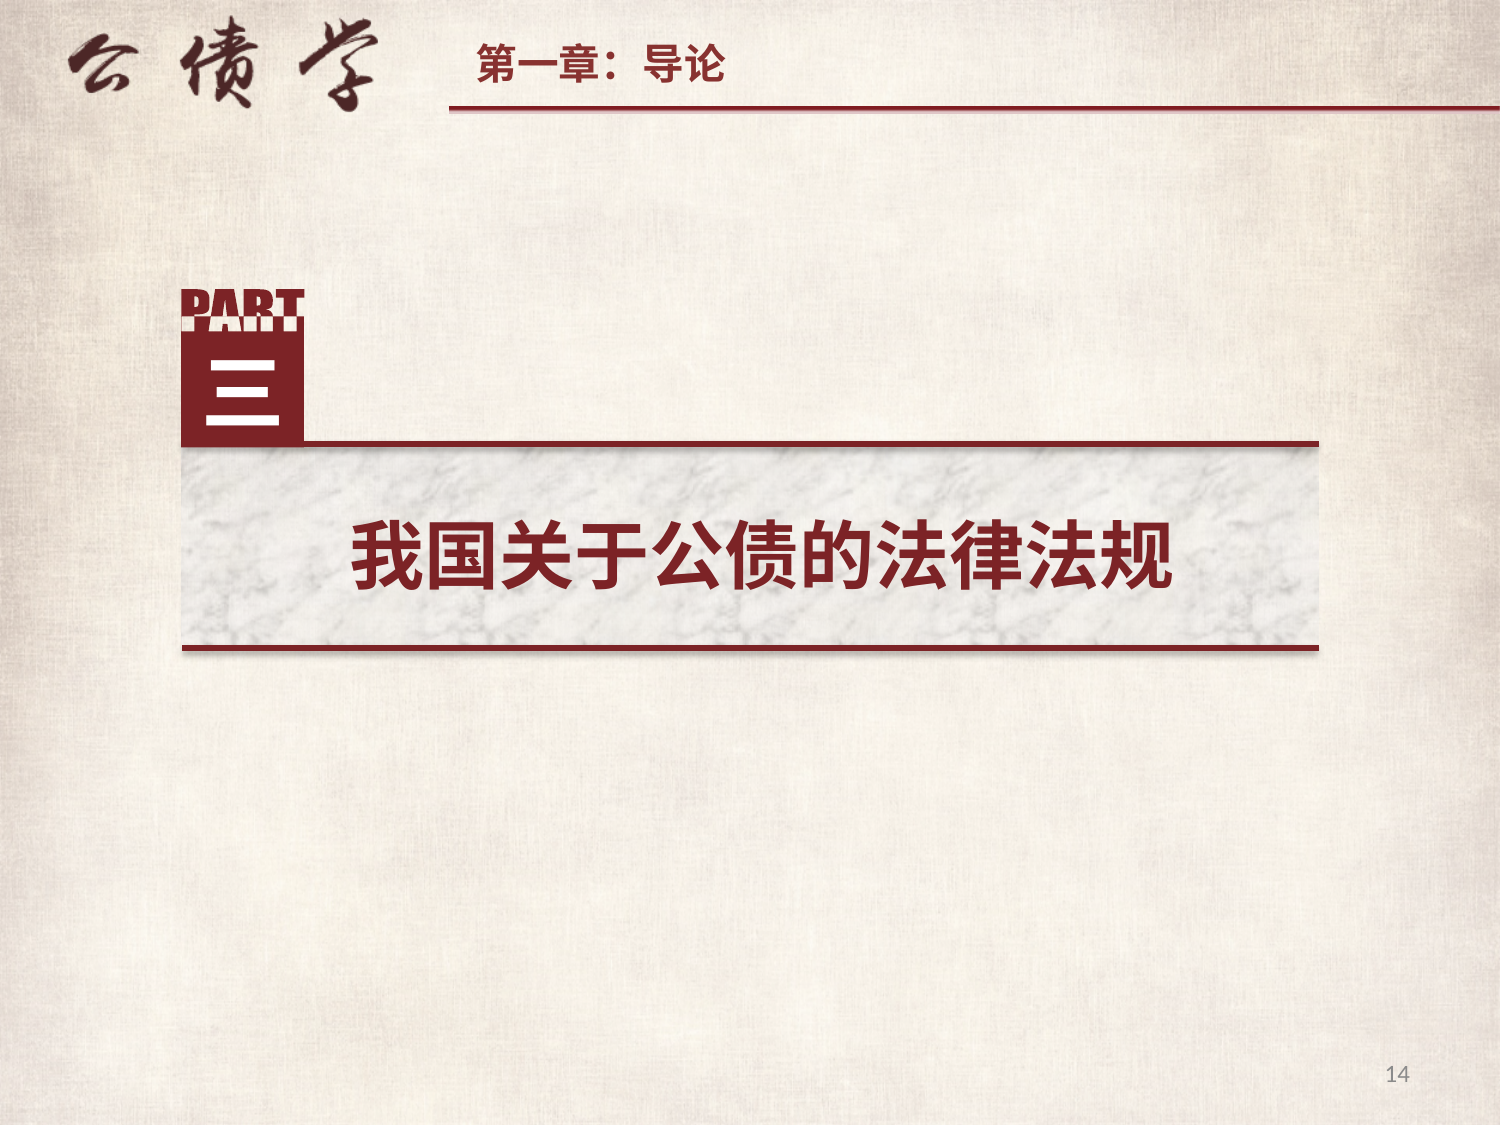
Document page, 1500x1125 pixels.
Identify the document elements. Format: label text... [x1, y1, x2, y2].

picture [53, 0, 396, 149]
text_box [180, 288, 1343, 649]
slide_number 14 [1074, 1042, 1425, 1103]
picture [449, 106, 1500, 114]
